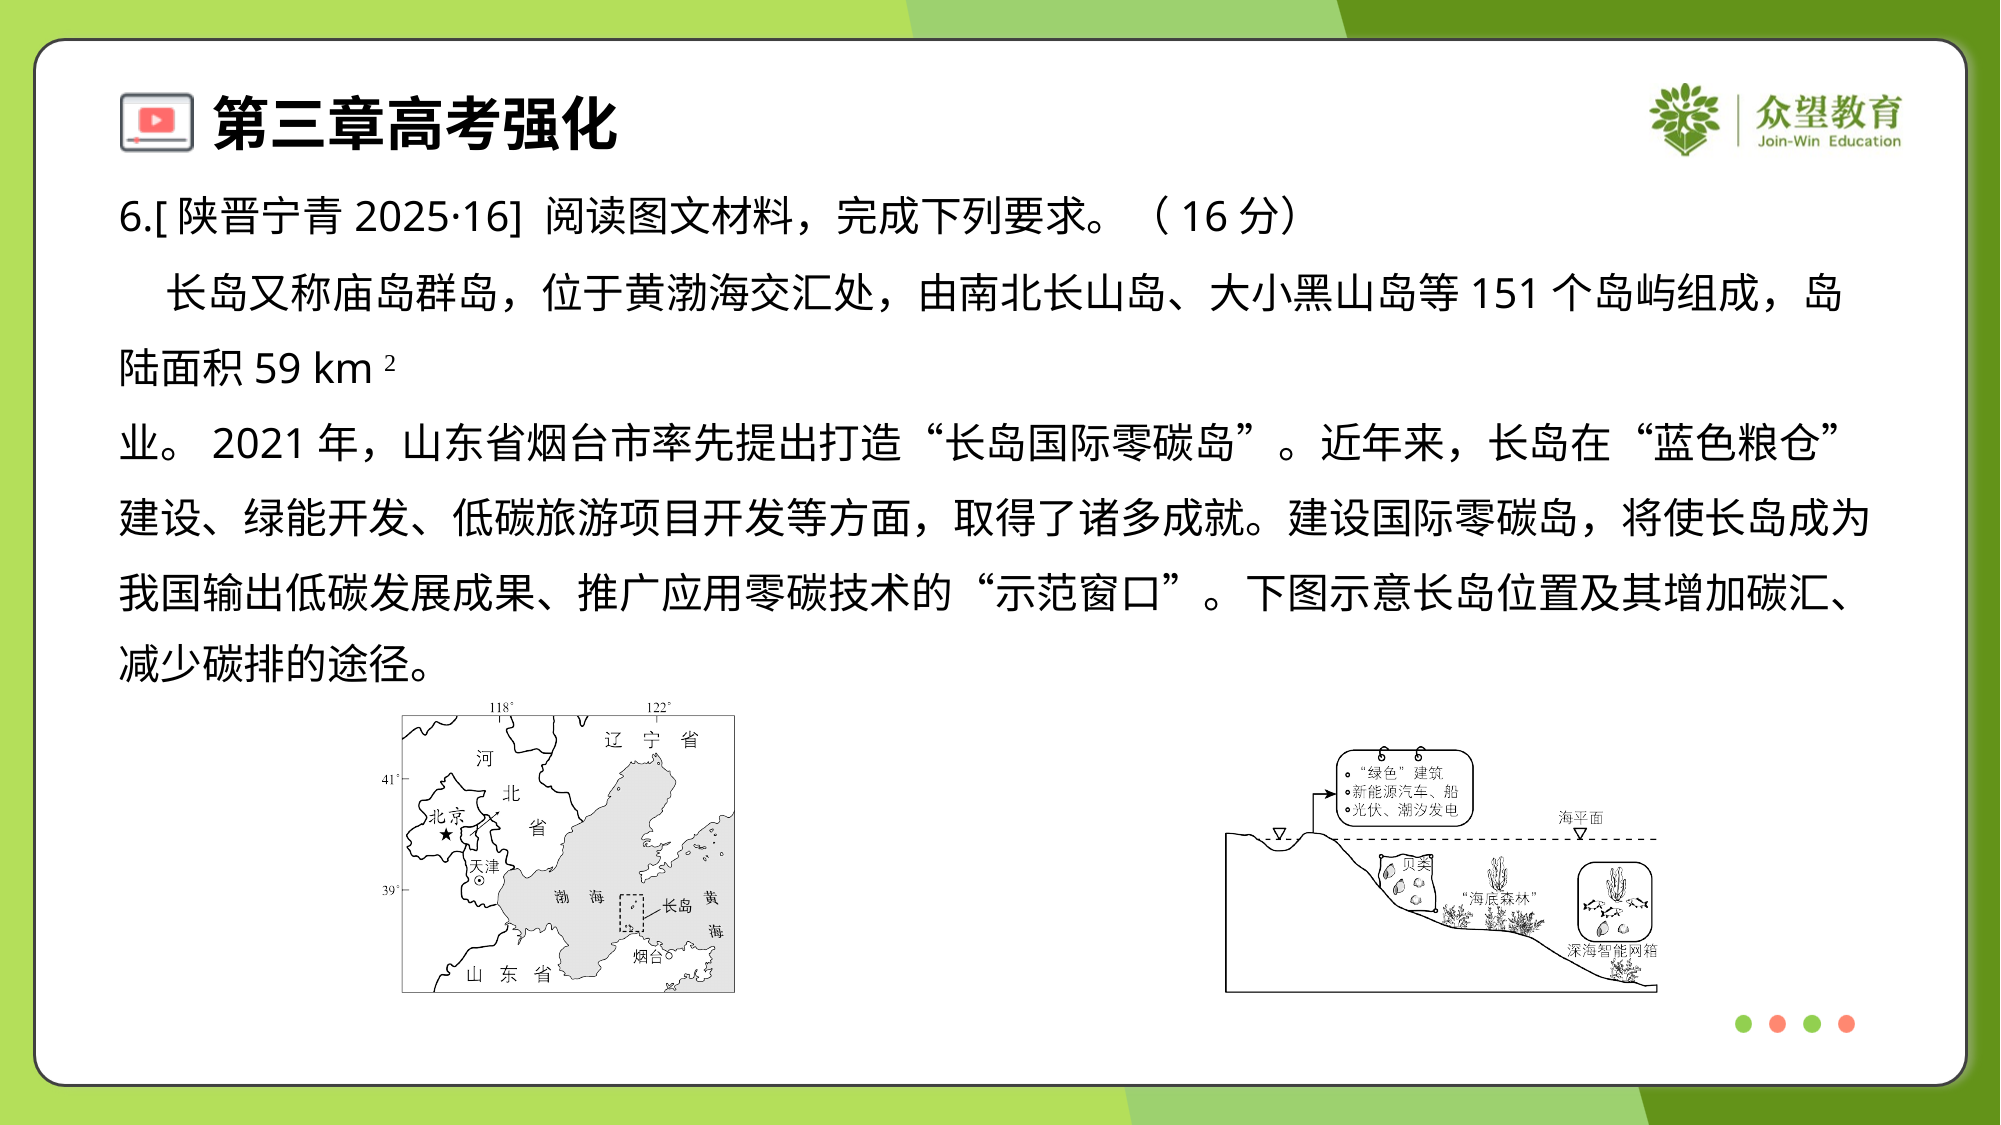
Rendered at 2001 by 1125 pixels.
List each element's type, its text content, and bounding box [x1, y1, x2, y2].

text_box 6.[陕晋宁青2025·16] 阅读图文材料，完成下列要求。（16分） 长岛又称庙岛群岛，位于黄渤海交汇处，由南北长山岛、大小黑山岛等151个岛屿组成，岛 陆面积59 km 2 。长岛地处鸟类迁徙大通道，森林覆盖率达60%,生态渔业和生态旅游是其主导产 业。2021年，山东省烟台市率先提出打造“长岛国际零碳岛”。近年来，长岛在“蓝色粮仓” 建设、绿能开发、低碳旅游项目开发等方面，取得了诸多成就。建设国际零碳岛，将使长岛成为 我国输出低碳发展成果、推广应用零碳技术的“示范窗口”。下图示意长岛位置及其增加碳汇、 减少碳排的途径。 [118, 164, 1883, 681]
picture [0, 0, 2000, 1125]
